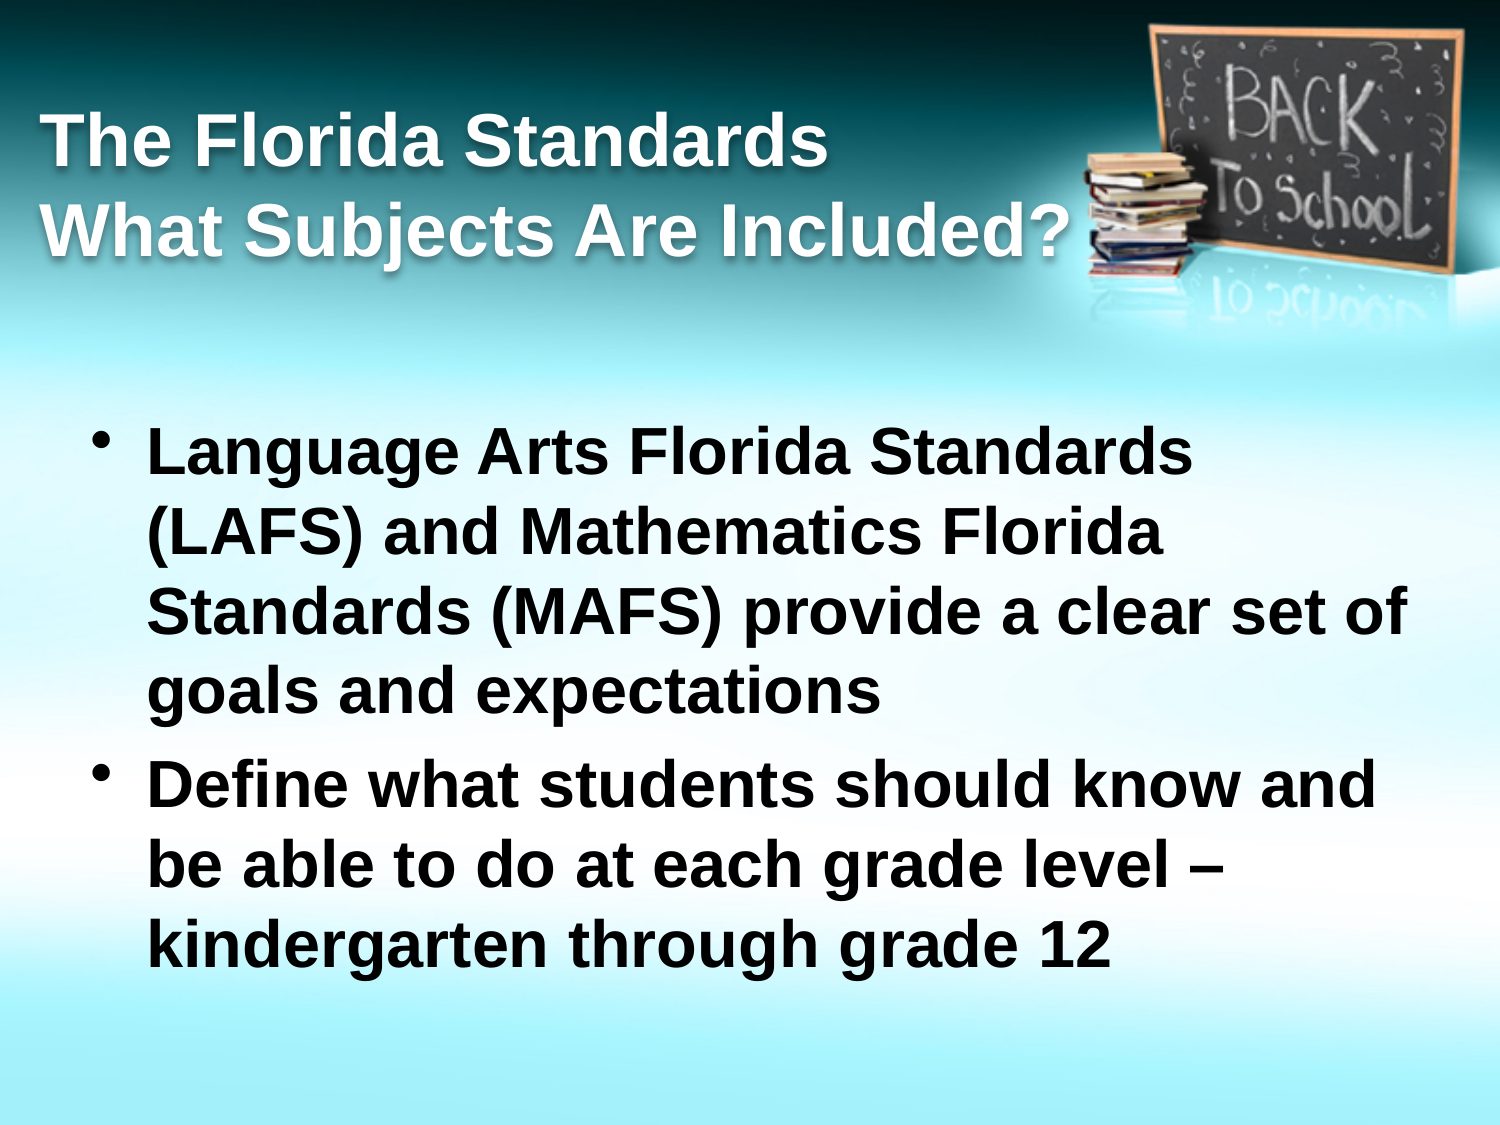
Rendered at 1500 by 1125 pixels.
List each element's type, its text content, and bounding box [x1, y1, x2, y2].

picture [0, 0, 1500, 1125]
list Language Arts Florida Standards (LAFS) and Mathematics Florida Standards (MAFS) provide a clear set of goals and expectations Define what students should know and be able to do at each grade level – kindergarten through grade 12 [75, 399, 1425, 1063]
title The Florida Standards What Subjects Are Included? [24, 75, 1188, 288]
